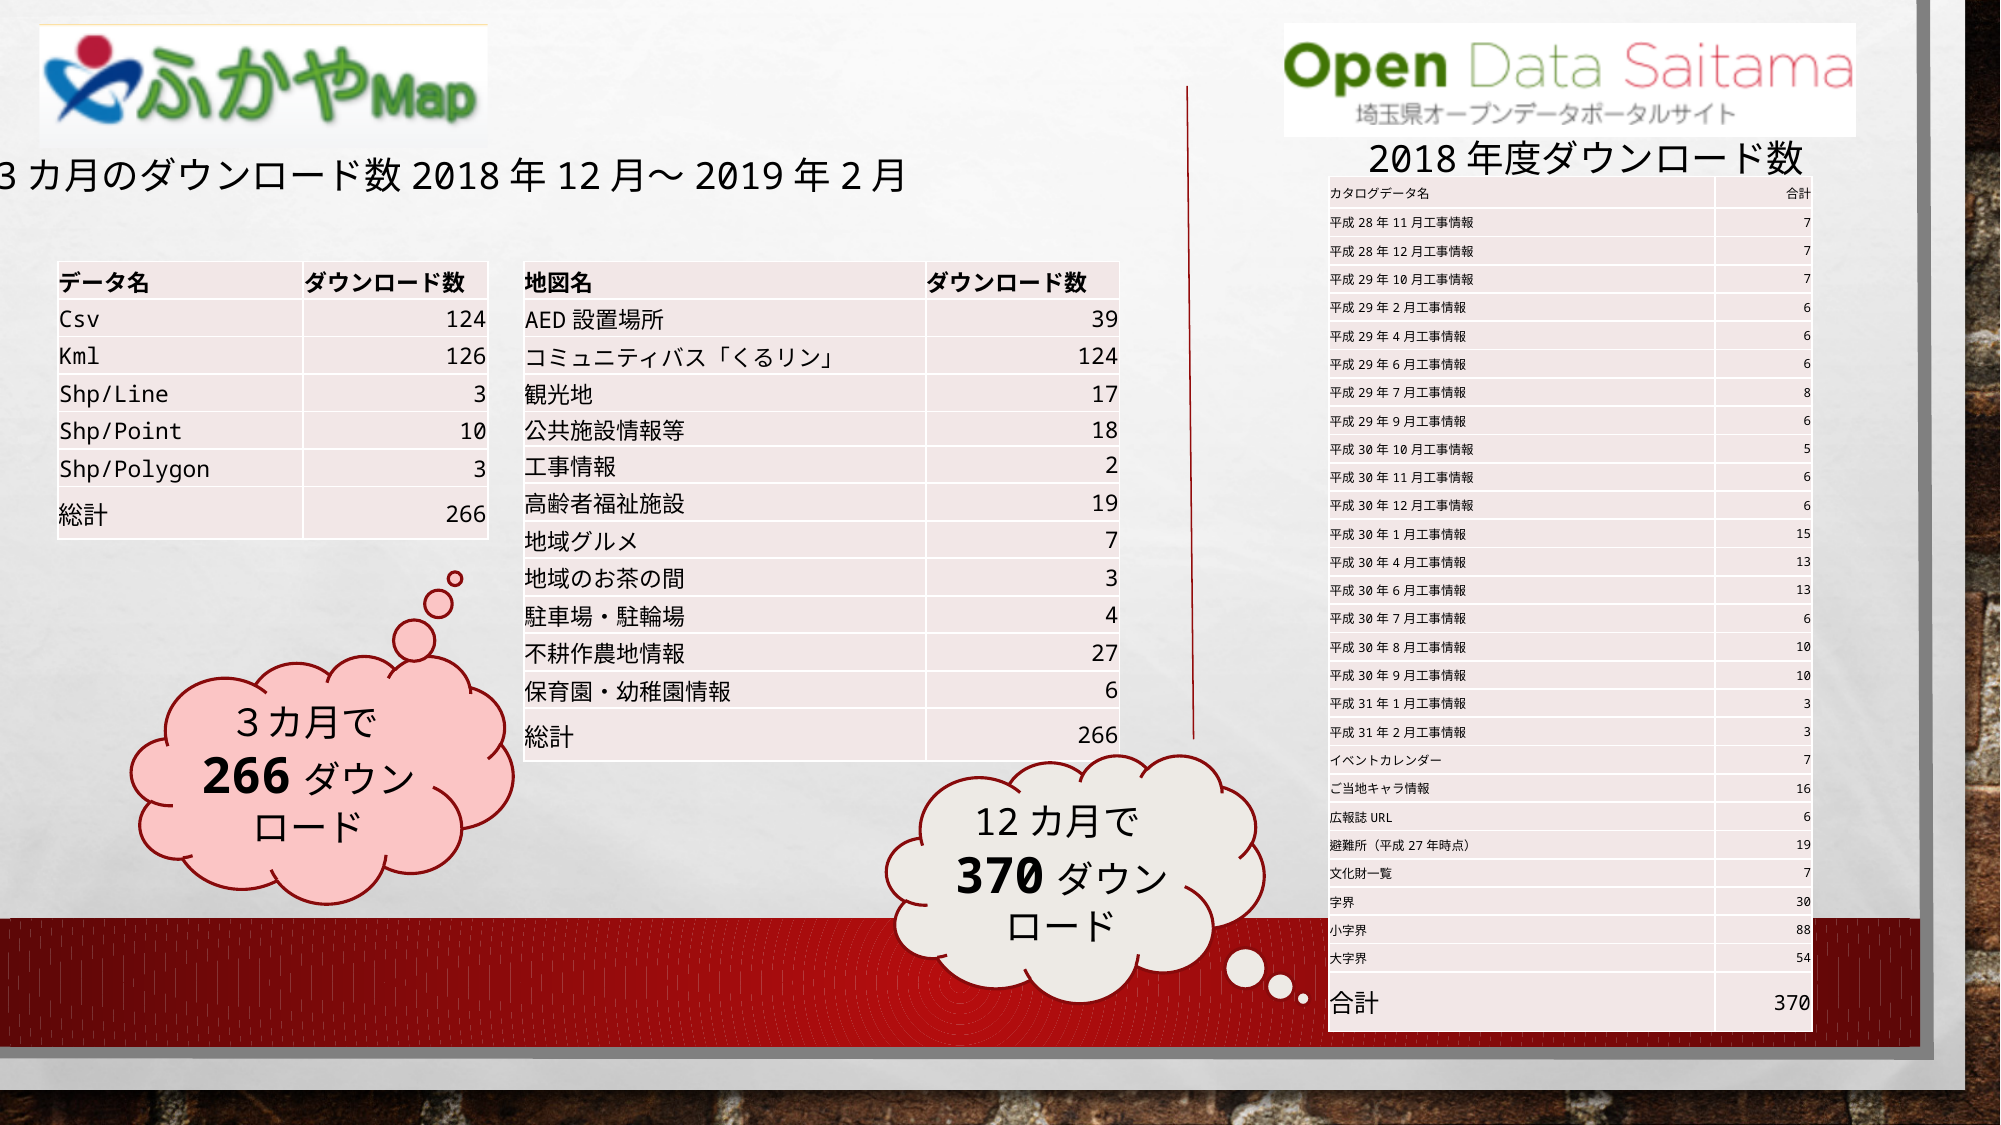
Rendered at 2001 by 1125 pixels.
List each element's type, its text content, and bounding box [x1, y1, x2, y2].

table_cell 地域グルメ [525, 522, 925, 557]
table_cell 18 [927, 412, 1119, 445]
table_cell 広報誌URL [1330, 803, 1714, 830]
table_cell 平成30年8月工事情報 [1330, 633, 1714, 660]
table_cell 88 [1716, 916, 1811, 943]
table_cell 5 [1716, 435, 1811, 462]
table_cell 3 [1716, 718, 1811, 745]
text_box ３カ月で266ダウンロード [129, 618, 515, 906]
table_cell 6 [1716, 350, 1811, 377]
text_box ３カ月で266ダウンロード [423, 588, 454, 620]
picture [1284, 22, 1857, 137]
table_cell 3 [1716, 690, 1811, 716]
table_cell 総計 [59, 487, 302, 538]
table_cell 6 [1716, 492, 1811, 518]
table_cell 6 [1716, 464, 1811, 490]
table_cell コミュニティバス「くるリン」 [525, 337, 925, 373]
table_header 地図名 [525, 262, 925, 298]
table_cell 8 [1716, 379, 1811, 405]
table_header 合計 [1716, 177, 1811, 207]
table_header ダウンロード数 [304, 262, 487, 298]
table_cell 文化財一覧 [1330, 860, 1714, 886]
table_cell 126 [304, 337, 487, 373]
table_cell 7 [1716, 860, 1811, 886]
table_cell 平成30年7月工事情報 [1330, 605, 1714, 632]
table_cell 7 [927, 522, 1119, 557]
table_cell 124 [927, 337, 1119, 373]
table_cell 3 [304, 375, 487, 411]
table_cell 6 [1716, 803, 1811, 830]
table_cell 15 [1716, 520, 1811, 547]
table_cell 370 [1716, 973, 1811, 1031]
table_cell 観光地 [525, 375, 925, 411]
picture [38, 23, 488, 148]
table_cell 平成29年6月工事情報 [1330, 350, 1714, 377]
table_cell 平成29年10月工事情報 [1330, 266, 1714, 292]
table_cell 平成30年6月工事情報 [1330, 577, 1714, 603]
text_box 12カ月で370ダウンロード [884, 754, 1266, 1006]
table_cell 54 [1716, 944, 1811, 971]
text_box ３カ月で266ダウンロード [446, 570, 464, 588]
table_cell 平成30年11月工事情報 [1330, 464, 1714, 490]
table_cell AED設置場所 [525, 300, 925, 336]
table_cell 10 [1716, 662, 1811, 688]
table_cell 6 [1716, 605, 1811, 632]
table_header データ名 [59, 262, 302, 298]
table_cell 39 [927, 300, 1119, 336]
text_box 2018年度ダウンロード数 [1352, 137, 1853, 188]
table_cell 不耕作農地情報 [525, 634, 925, 670]
table_cell 10 [304, 412, 487, 448]
table_cell 30 [1716, 888, 1811, 914]
table_cell 6 [927, 672, 1119, 707]
table_cell 7 [1716, 209, 1811, 236]
table_cell 6 [1716, 322, 1811, 349]
table_cell 公共施設情報等 [525, 412, 925, 445]
table_cell 避難所（平成27年時点） [1330, 831, 1714, 858]
table_cell 13 [1716, 548, 1811, 575]
table_cell 総計 [525, 709, 925, 760]
table_cell 平成29年7月工事情報 [1330, 379, 1714, 405]
table_cell 工事情報 [525, 447, 925, 482]
table_cell 合計 [1330, 973, 1714, 1031]
table_cell 7 [1716, 266, 1811, 292]
table_cell 7 [1716, 746, 1811, 773]
table_cell 266 [304, 487, 487, 538]
table_header ダウンロード数 [927, 262, 1119, 298]
table_cell 3 [304, 450, 487, 486]
text_box 12カ月で370ダウンロード [1223, 946, 1312, 1008]
table_cell 266 [927, 709, 1119, 760]
table_cell 平成31年1月工事情報 [1330, 690, 1714, 716]
table_cell 27 [927, 634, 1119, 670]
table_cell 4 [927, 597, 1119, 632]
table_cell Csv [59, 300, 302, 336]
table_cell 平成30年12月工事情報 [1330, 492, 1714, 518]
table_cell イベントカレンダー [1330, 746, 1714, 773]
table_cell 地域のお茶の間 [525, 559, 925, 595]
table_cell 3 [927, 559, 1119, 595]
table_cell Shp/Polygon [59, 450, 302, 486]
text_box 3カ月のダウンロード数2018年12月～2019年2月 [0, 144, 924, 205]
table_cell 17 [927, 375, 1119, 411]
table_cell 16 [1716, 775, 1811, 801]
table_cell ご当地キャラ情報 [1330, 775, 1714, 801]
table_cell 字界 [1330, 888, 1714, 914]
table_cell 駐車場・駐輪場 [525, 597, 925, 632]
table_cell 小字界 [1330, 916, 1714, 943]
table_cell Kml [59, 337, 302, 373]
table_cell 高齢者福祉施設 [525, 484, 925, 520]
table_cell 7 [1716, 237, 1811, 264]
table_cell 平成30年1月工事情報 [1330, 520, 1714, 547]
table_cell 平成28年11月工事情報 [1330, 209, 1714, 236]
table_cell 平成30年10月工事情報 [1330, 435, 1714, 462]
table_cell 大字界 [1330, 944, 1714, 971]
table_cell Shp/Point [59, 412, 302, 448]
table_cell 平成29年9月工事情報 [1330, 407, 1714, 434]
table_cell 平成30年4月工事情報 [1330, 548, 1714, 575]
table_header カタログデータ名 [1330, 177, 1714, 207]
table_cell 6 [1716, 294, 1811, 320]
table_cell 2 [927, 447, 1119, 482]
table_cell 平成29年4月工事情報 [1330, 322, 1714, 349]
table_cell 10 [1716, 633, 1811, 660]
table_cell 平成29年2月工事情報 [1330, 294, 1714, 320]
table_cell 平成28年12月工事情報 [1330, 237, 1714, 264]
table_cell 19 [927, 484, 1119, 520]
table_cell Shp/Line [59, 375, 302, 411]
table_cell 平成30年9月工事情報 [1330, 662, 1714, 688]
table_cell 13 [1716, 577, 1811, 603]
table_cell 6 [1716, 407, 1811, 434]
picture [0, 0, 2000, 1125]
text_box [1186, 85, 1194, 740]
table_cell 124 [304, 300, 487, 336]
table_cell 保育園・幼稚園情報 [525, 672, 925, 707]
table_cell 19 [1716, 831, 1811, 858]
table_cell 平成31年2月工事情報 [1330, 718, 1714, 745]
